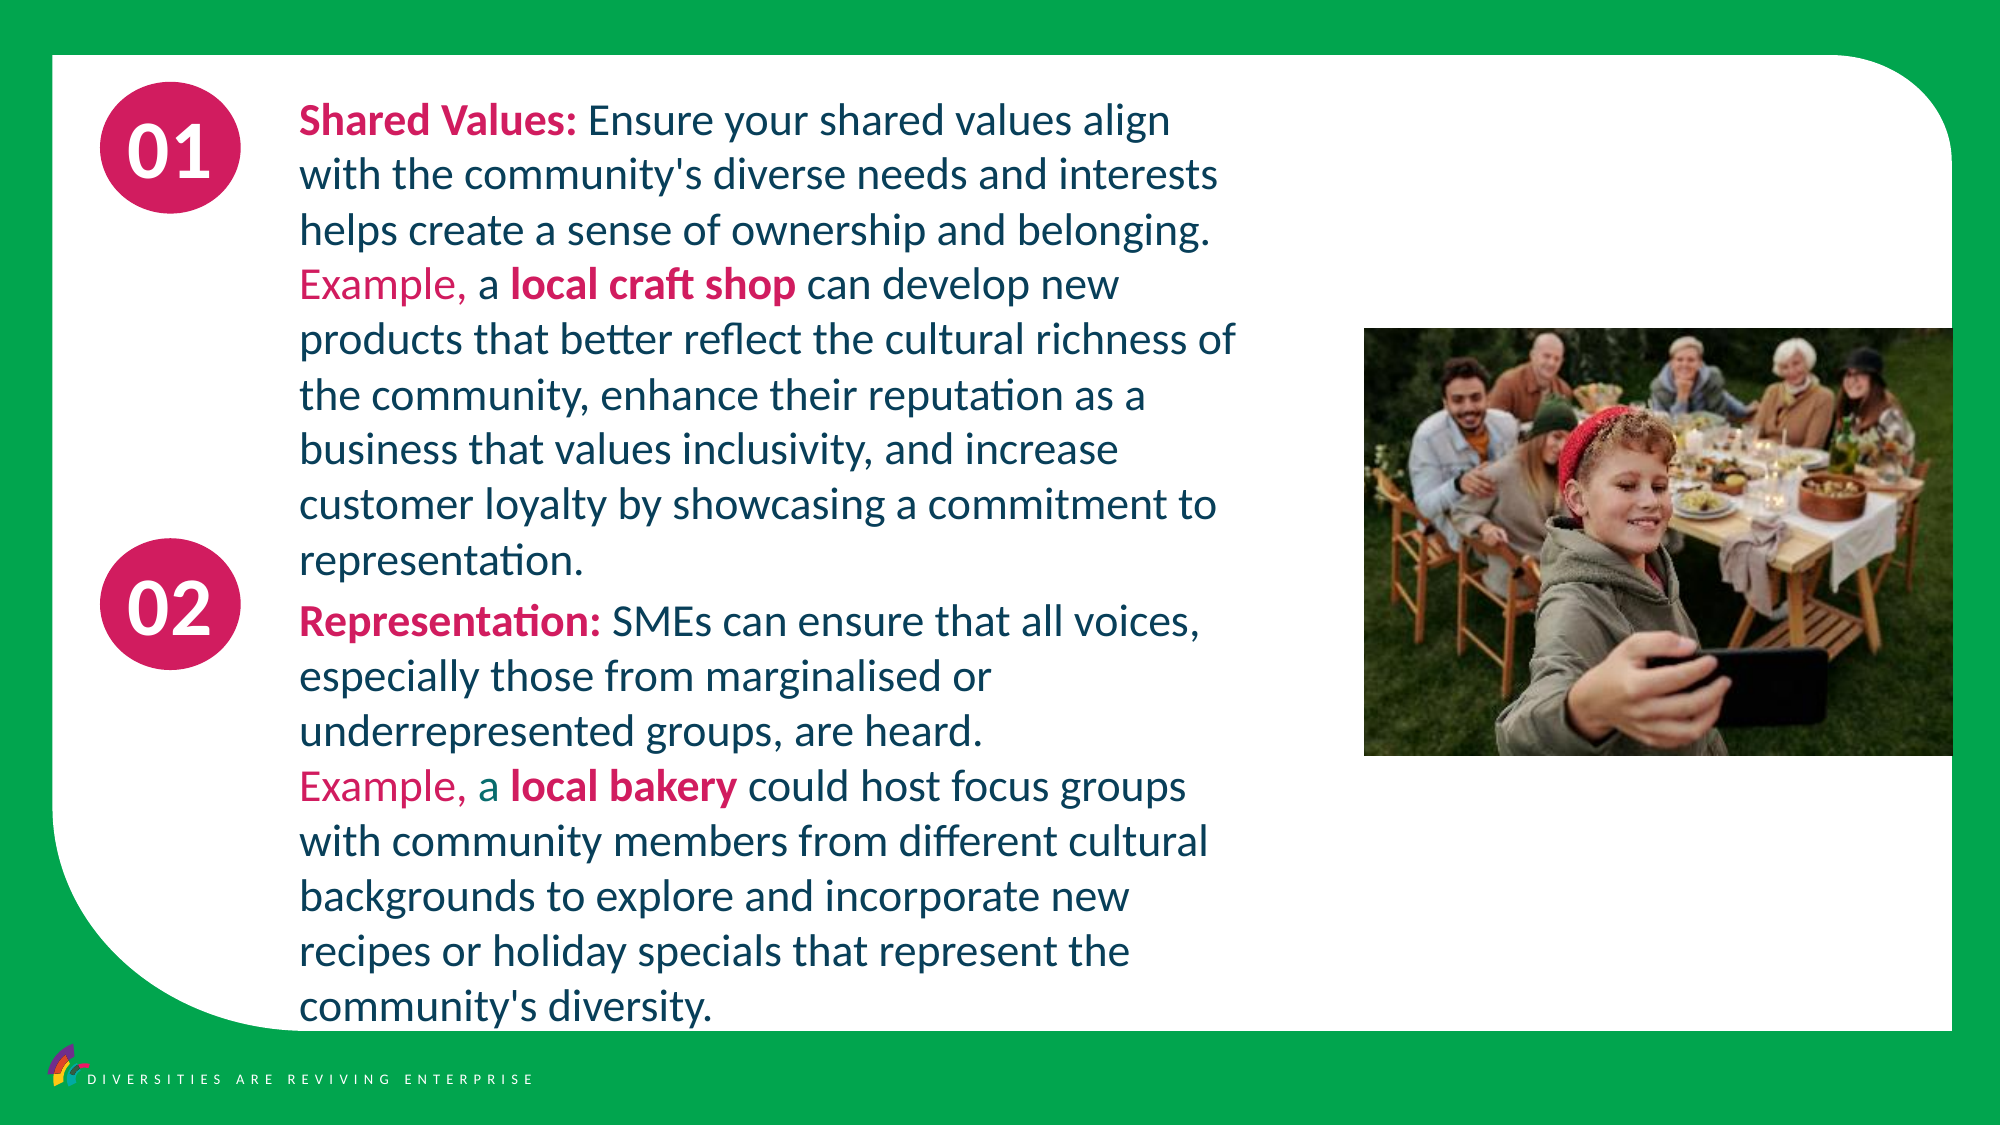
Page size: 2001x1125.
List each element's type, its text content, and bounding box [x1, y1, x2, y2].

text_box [99, 538, 241, 671]
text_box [99, 81, 241, 214]
text_box Representation: SMEs can ensure that all voices, especially those from marginalised or underrepresented groups, are heard. Example, a local bakery could host focus groups with community members from different cultural backgrounds to explore and incorporate new recipes or holiday specials that represent the community's diversity. [284, 583, 1255, 1039]
list Shared Values: Ensure your shared values align with the community's diverse needs and interests helps create a sense of ownership and belonging. Example, a local craft shop can develop new products that better reflect the cultural richness of the community, enhance their reputation as a business that values inclusivity, and increase customer loyalty by showcasing a commitment to representation. [284, 81, 1255, 412]
picture [1363, 328, 1953, 756]
